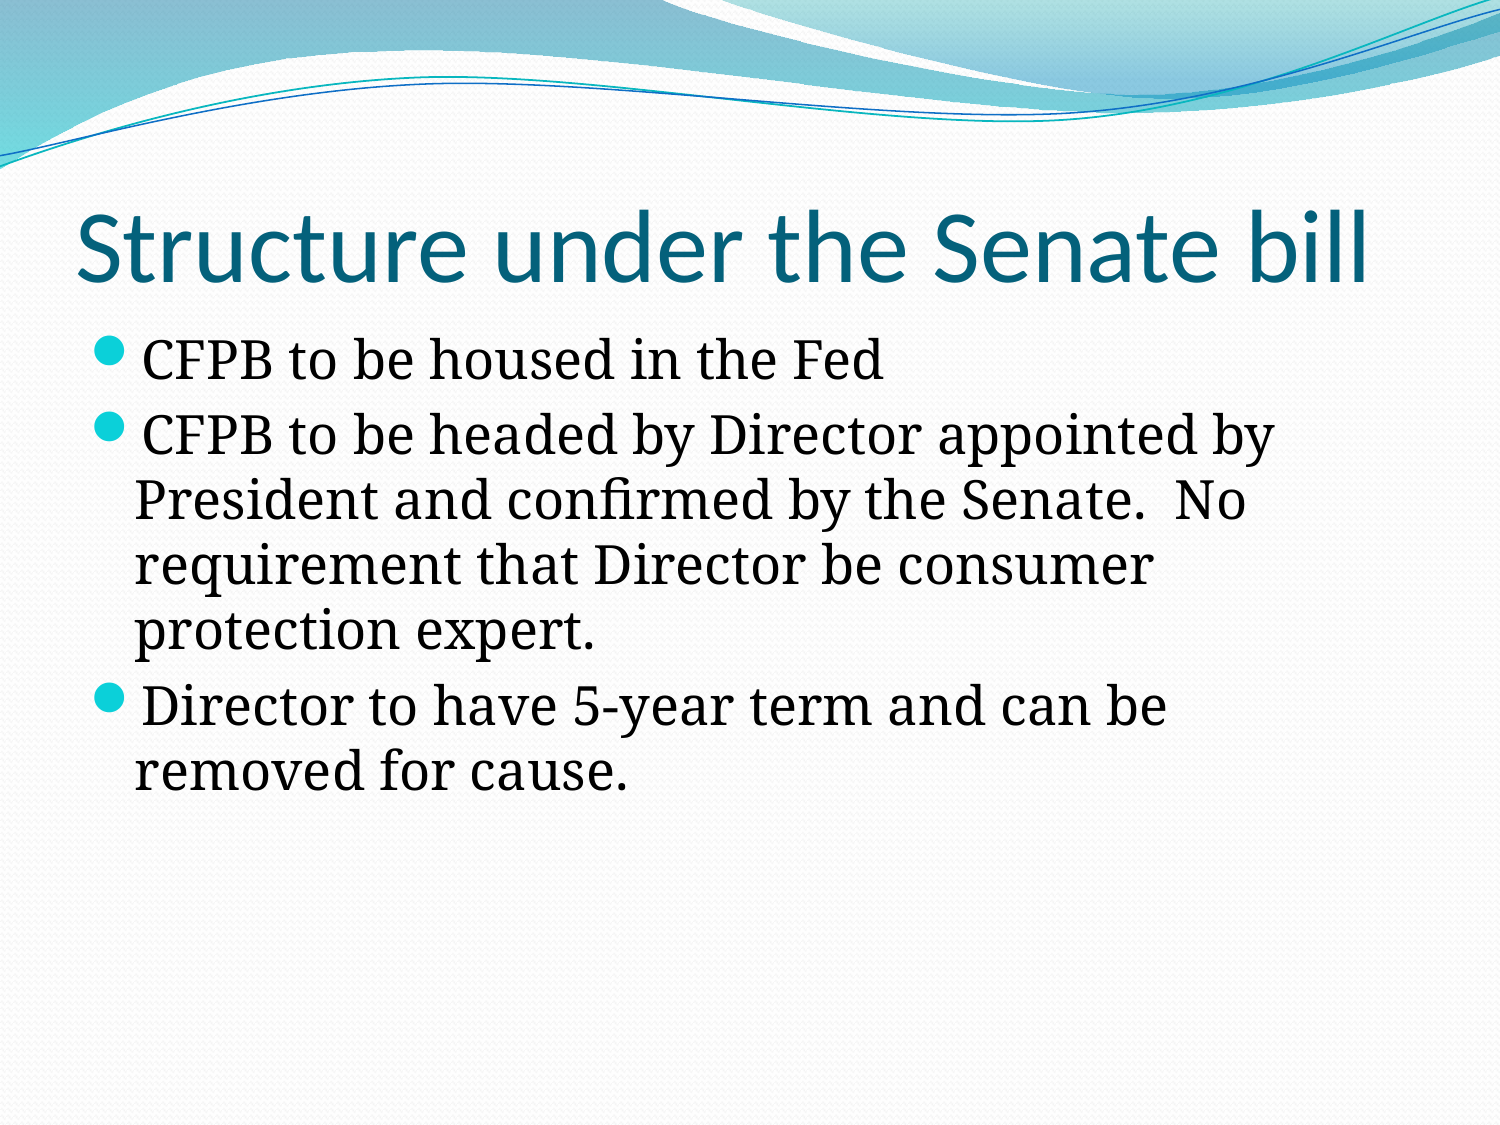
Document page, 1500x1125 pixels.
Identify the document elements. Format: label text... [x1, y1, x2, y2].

title Structure under the Senate bill [74, 115, 1426, 304]
list CFPB to be housed in the Fed CFPB to be headed by Director appointed by President and confirmed by the Senate. No requirement that Director be consumer protection expert. Director to have 5-year term and can be removed for cause. [74, 317, 1426, 1038]
